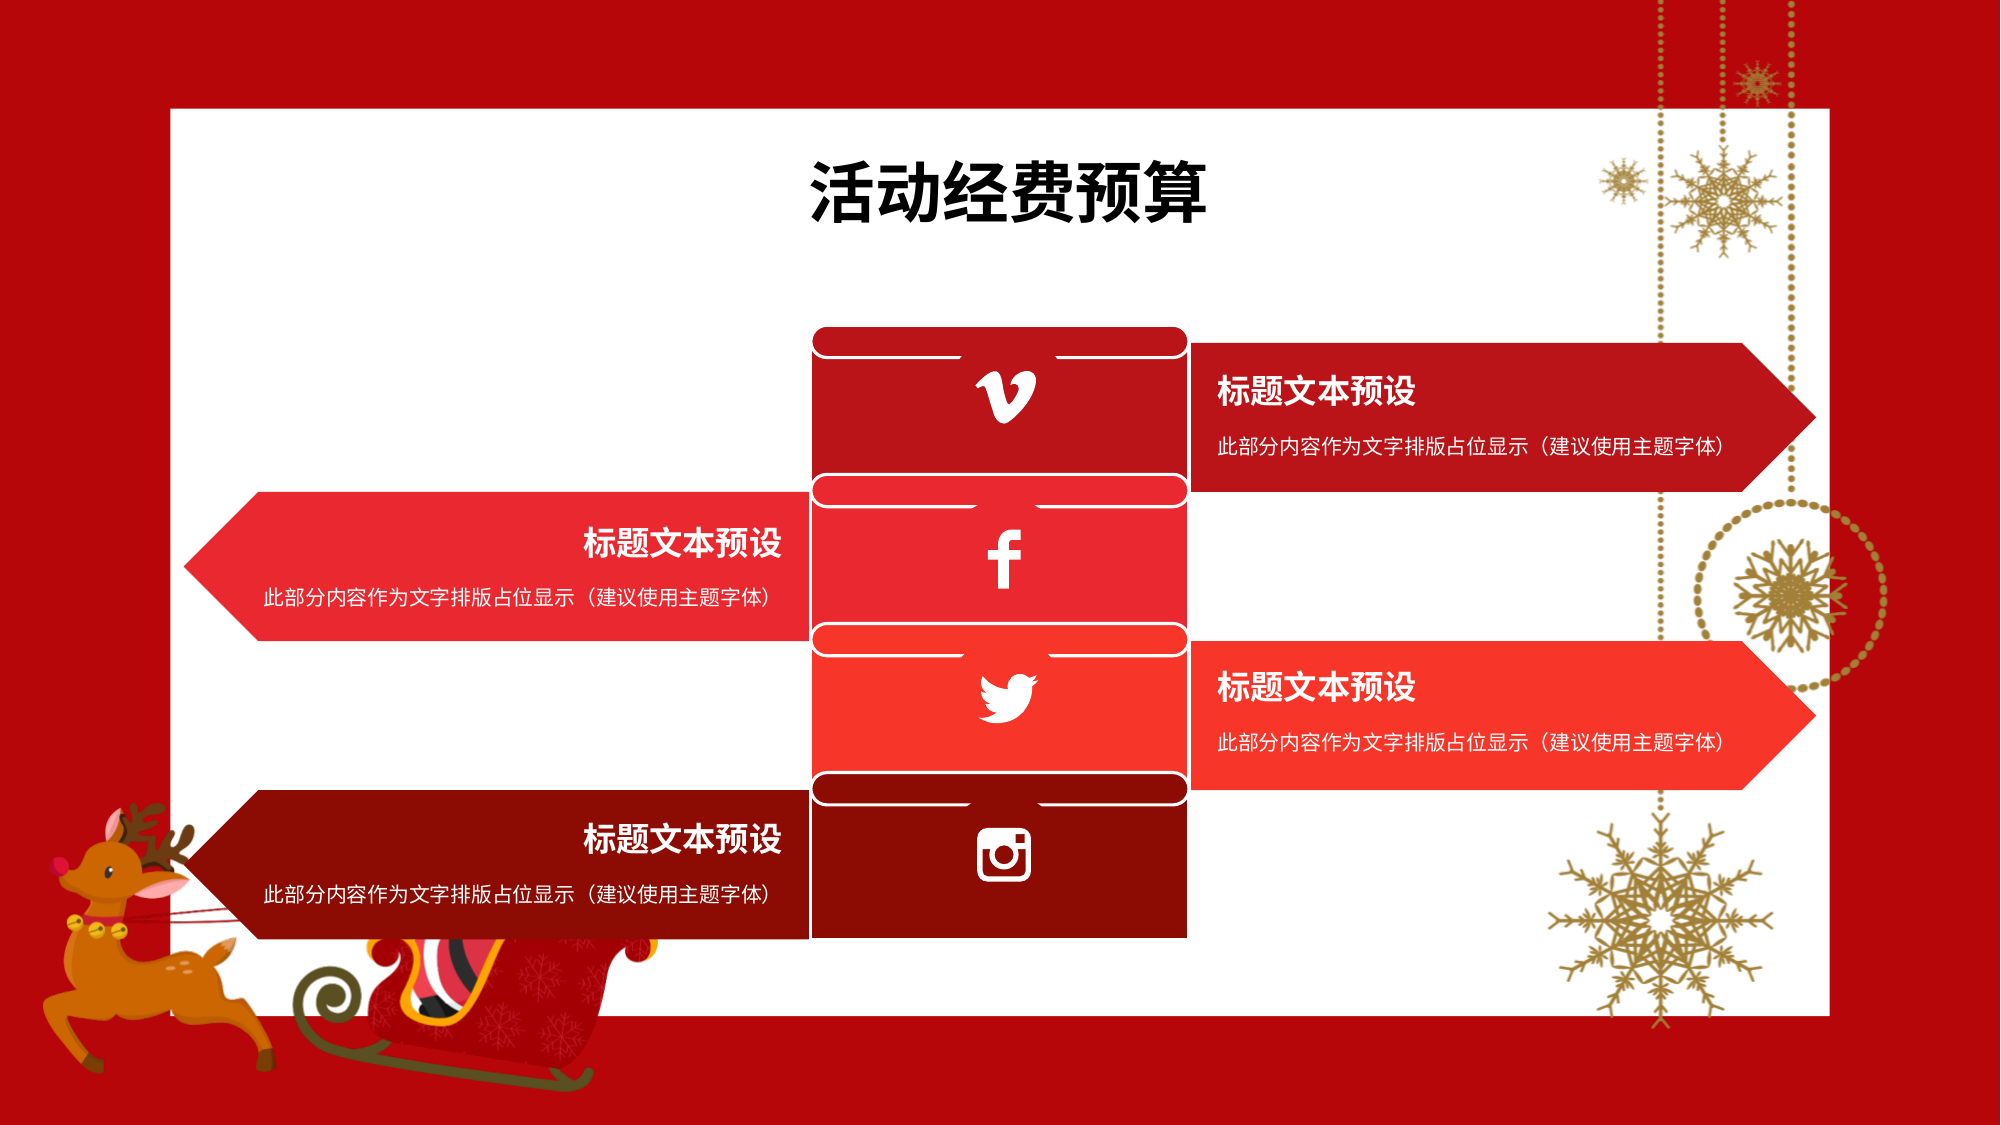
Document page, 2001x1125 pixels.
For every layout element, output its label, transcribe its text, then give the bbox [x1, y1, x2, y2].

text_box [183, 325, 1817, 940]
picture [43, 803, 658, 1092]
picture [1465, 0, 1932, 1029]
text_box 活动经费预算 [756, 147, 1239, 234]
